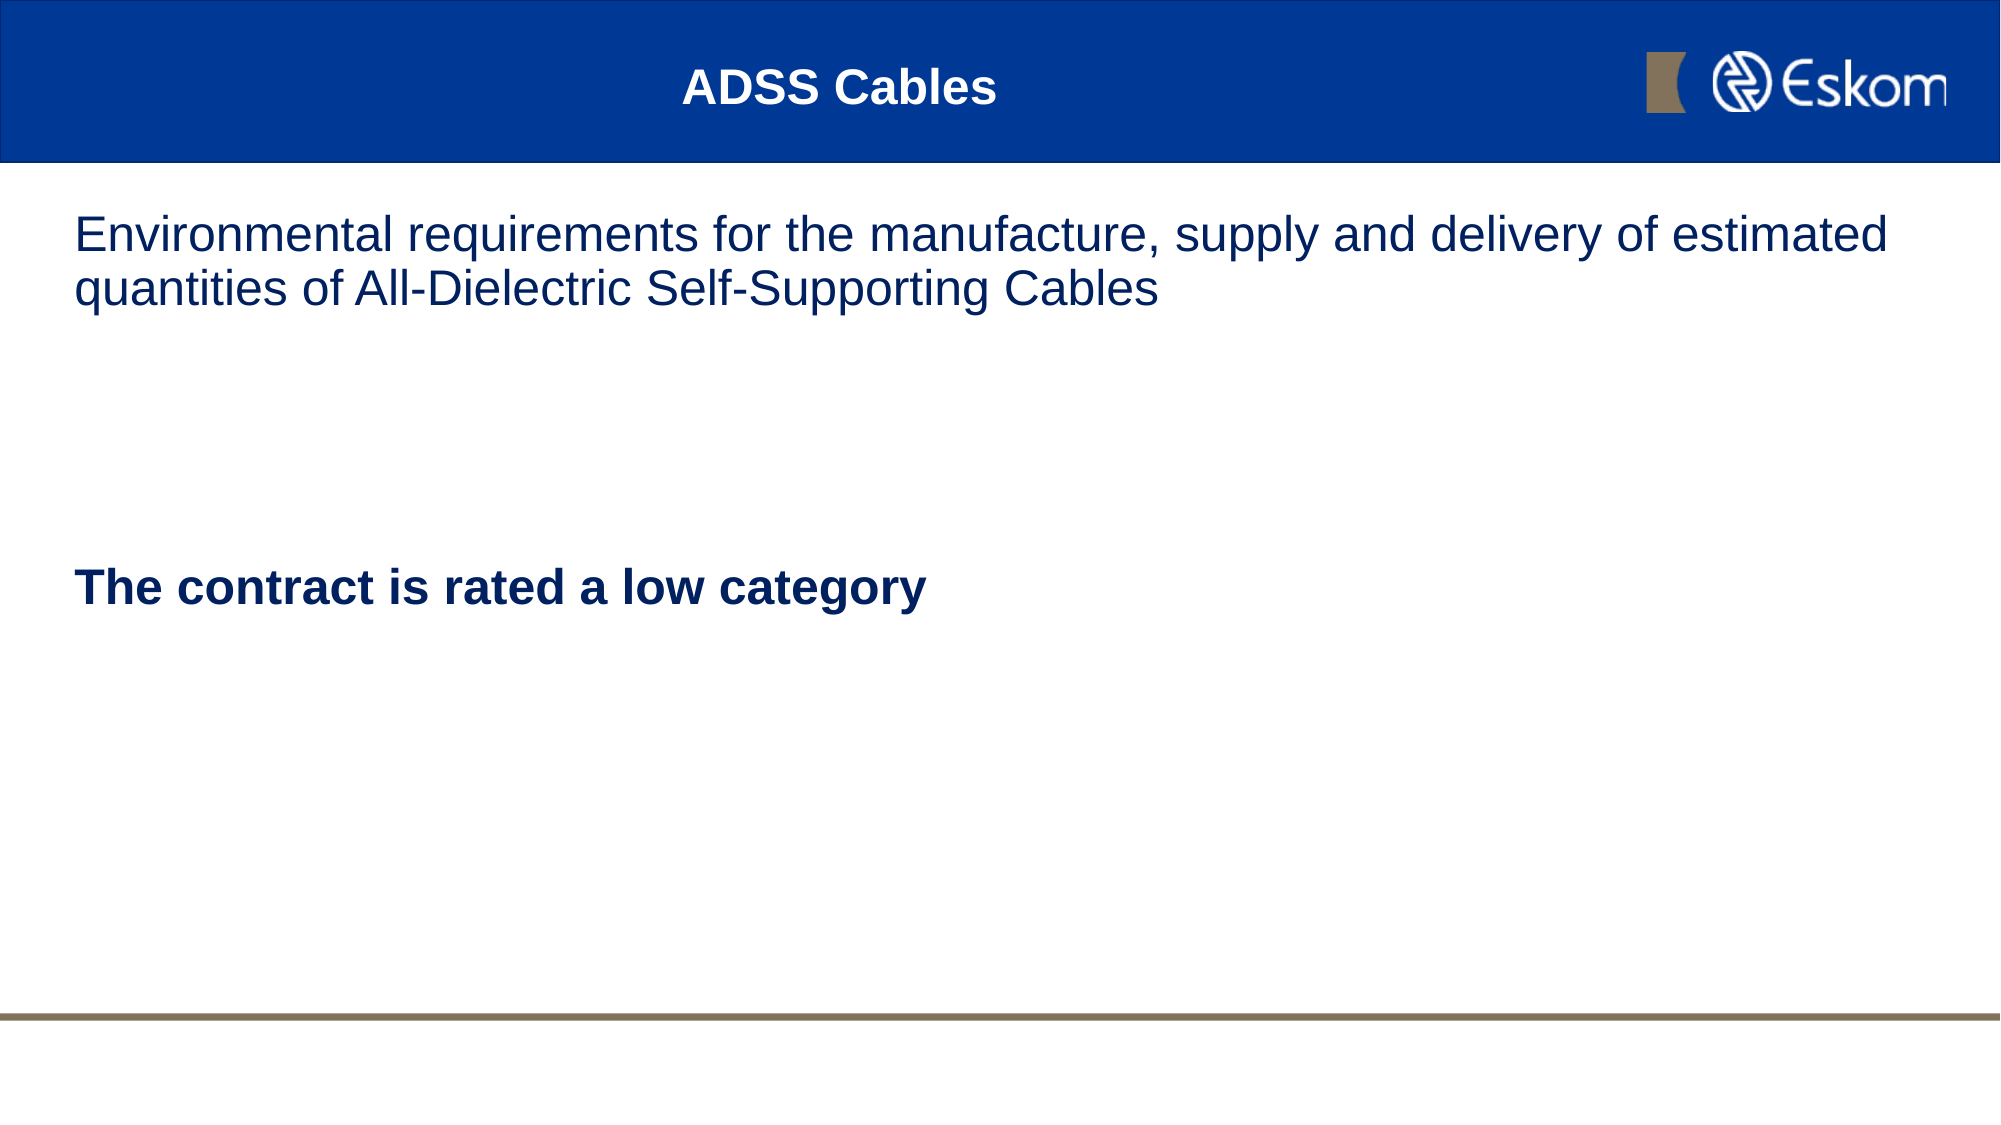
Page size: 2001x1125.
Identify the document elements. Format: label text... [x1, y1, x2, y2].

title ADSS Cables [59, 33, 1620, 143]
list Environmental requirements for the manufacture, supply and delivery of estimated quantities of All-Dielectric Self-Supporting Cables The contract is rated a low category [59, 200, 1927, 998]
